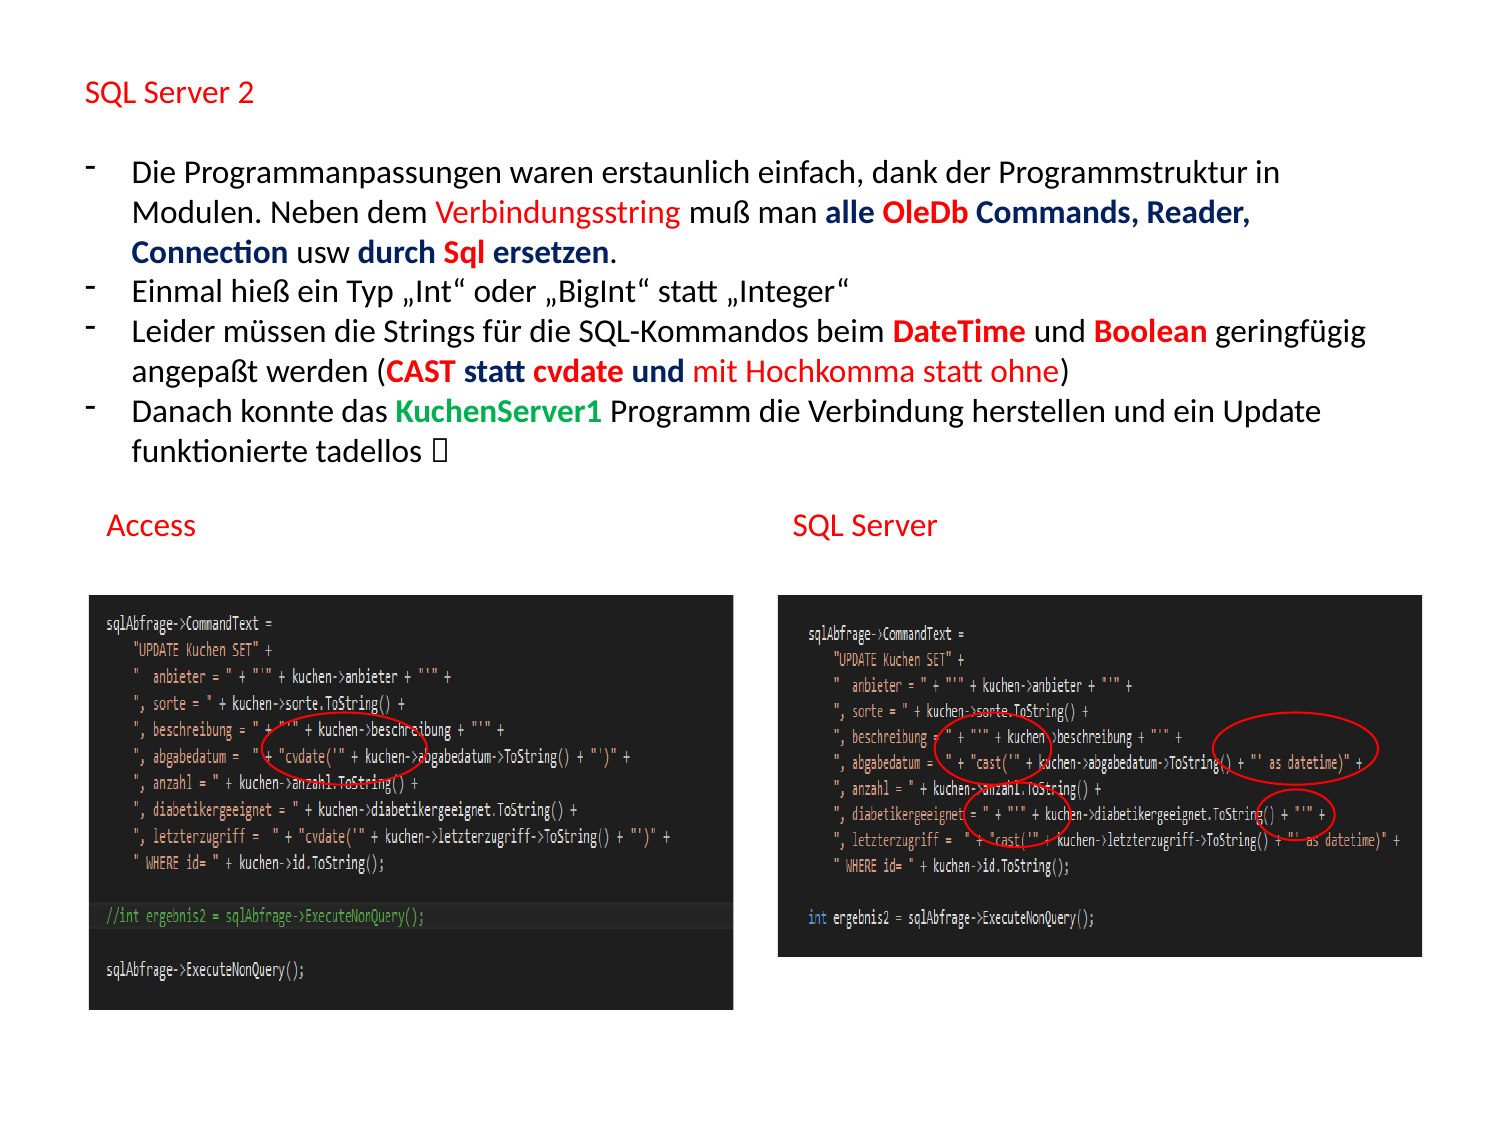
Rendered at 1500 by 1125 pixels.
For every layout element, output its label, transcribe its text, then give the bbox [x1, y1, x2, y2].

text_box Access [91, 496, 218, 551]
text_box SQL Server 2 Die Programmanpassungen waren erstaunlich einfach, dank der Programmstruktur in Modulen. Neben dem Verbindungsstring muß man alle OleDb Commands, Reader, Connection usw durch Sql ersetzen. Einmal hieß ein Typ „Int“ oder „BigInt“ statt „Integer“ Leider müssen die Strings für die SQL-Kommandos beim DateTime und Boolean geringfügig angepaßt werden (CAST statt cvdate und mit Hochkomma statt ohne) Danach konnte das KuchenServer1 Programm die Verbindung herstellen und ein Update funktionierte tadellos  [70, 62, 1423, 477]
picture [88, 595, 734, 1010]
picture [777, 595, 1423, 957]
text_box SQL Server [777, 496, 965, 551]
